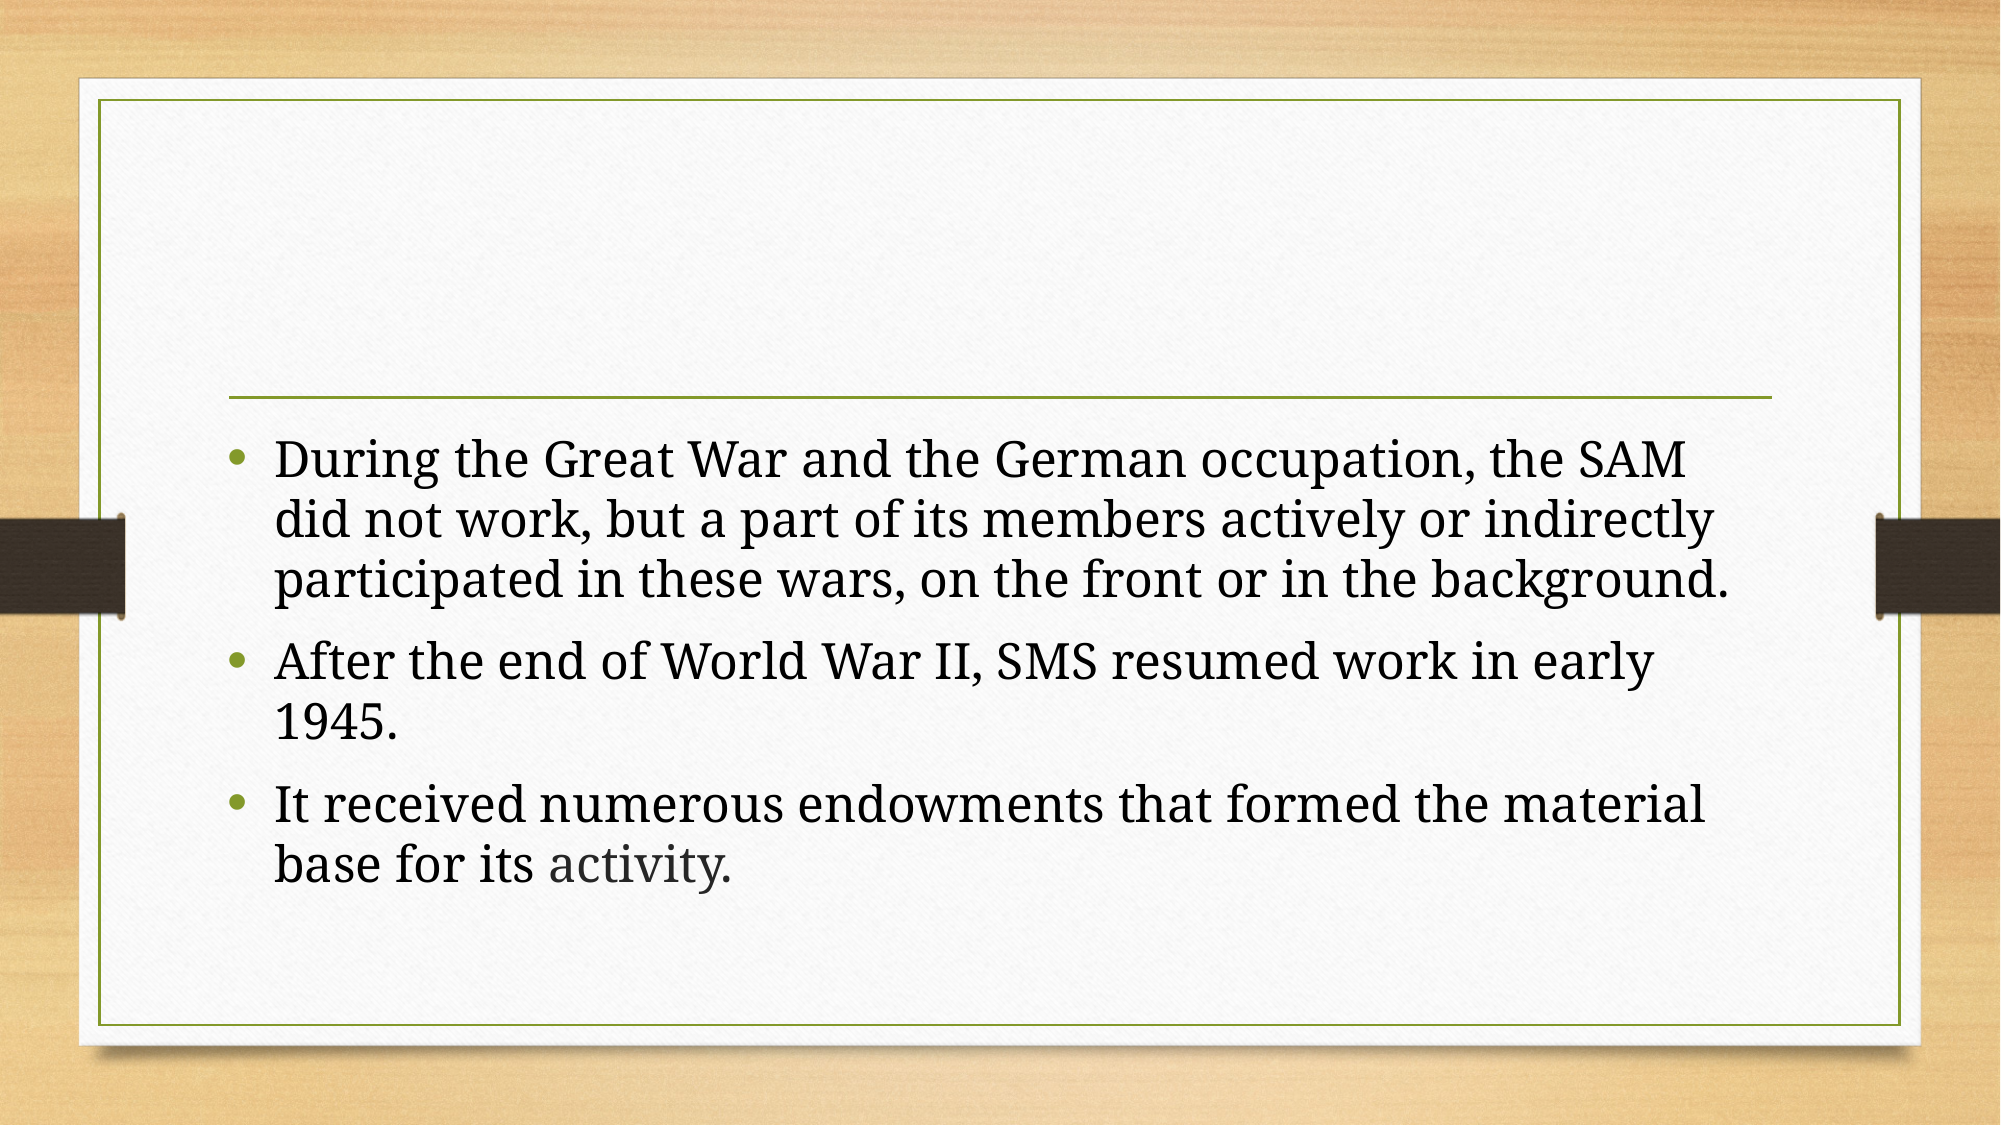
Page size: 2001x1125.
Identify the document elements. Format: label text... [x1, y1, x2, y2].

picture [0, 0, 2001, 1125]
list During the Great War and the German occupation, the SAM did not work, but a part of its members actively or indirectly participated in these wars, on the front or in the background. After the end of World War II, SMS resumed work in early 1945. It received numerous endowments that formed the material base for its activity. [212, 419, 1788, 964]
